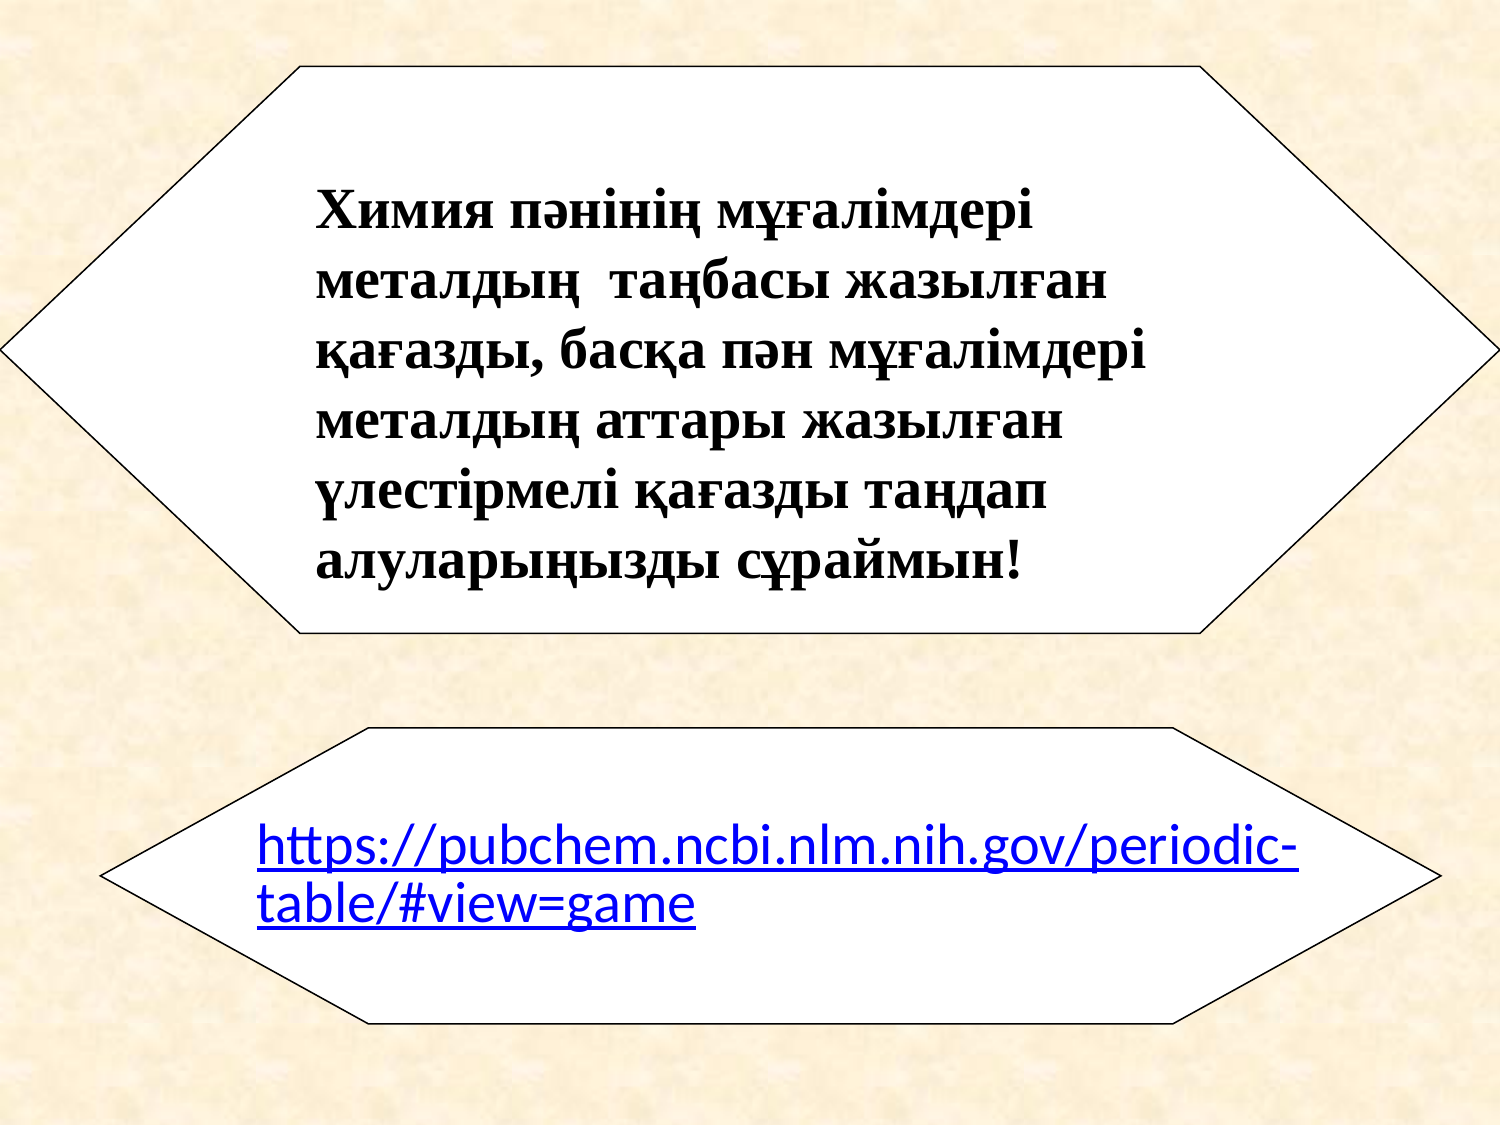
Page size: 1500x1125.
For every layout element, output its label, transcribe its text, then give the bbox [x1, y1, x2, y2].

picture [0, 0, 1500, 348]
text_box Химия пәнінің мұғалімдері металдың таңбасы жазылған қағазды, басқа пән мұғалімдері металдың аттары жазылған үлестірмелі қағазды таңдап алуларыңызды сұраймын! [0, 66, 1500, 634]
text_box [100, 727, 1441, 1024]
text_box https://pubchem.ncbi.nlm.nih.gov/periodic-table/#view=game [242, 798, 1329, 884]
picture [0, 351, 1500, 1125]
